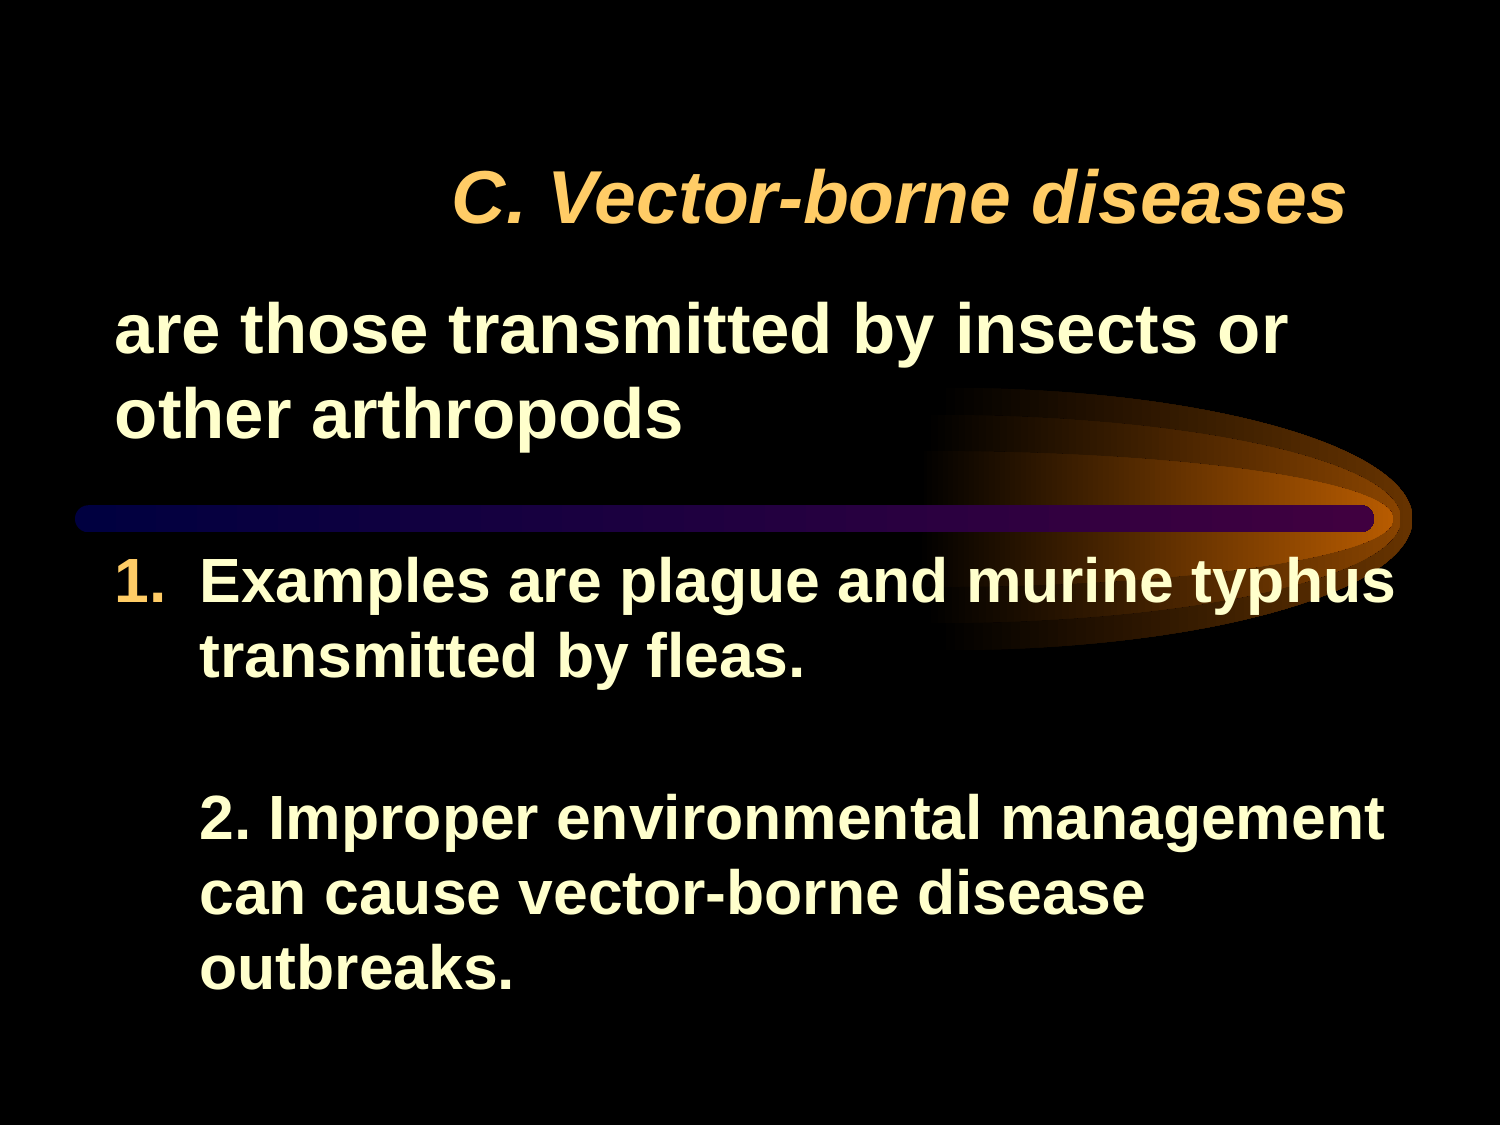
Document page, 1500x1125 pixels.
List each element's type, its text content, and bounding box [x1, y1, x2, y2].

title C. Vector-borne diseases [112, 62, 1388, 251]
subtitle are those transmitted by insects or other arthropods Examples are plague and murine typhus transmitted by fleas. 2. Improper environmental management can cause vector-borne disease outbreaks. [99, 274, 1413, 826]
